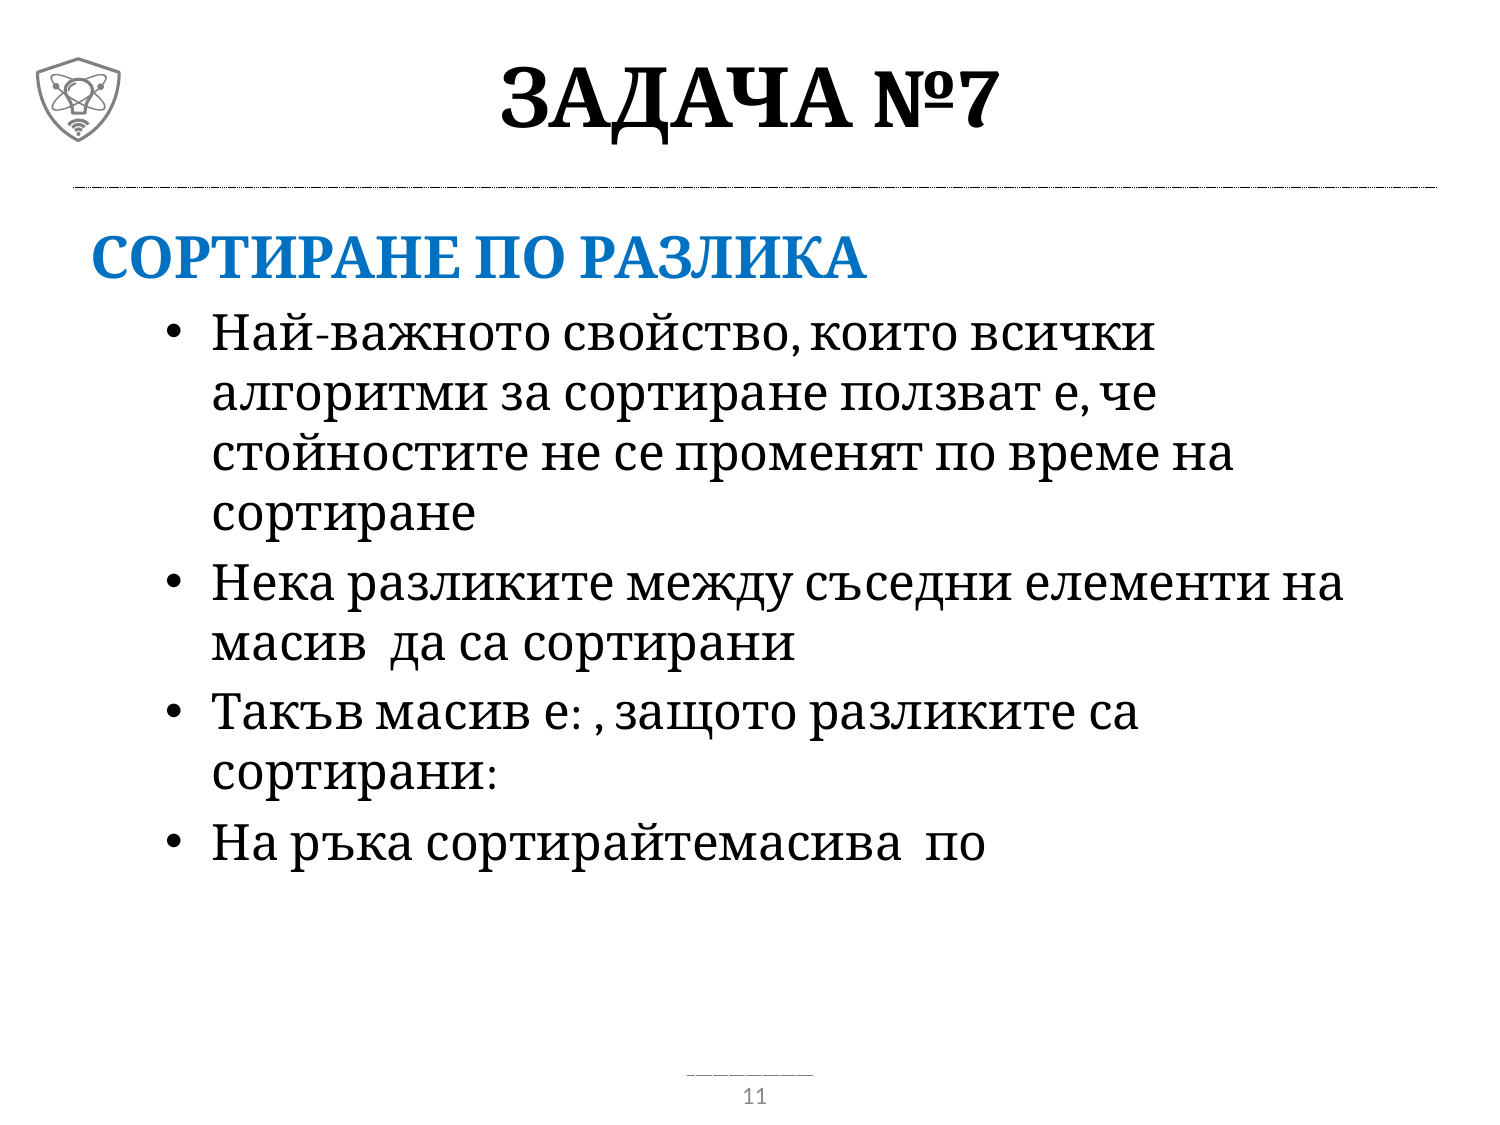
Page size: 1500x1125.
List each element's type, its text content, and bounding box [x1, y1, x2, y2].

slide_number 11 [579, 1065, 930, 1125]
title Задача №7 [0, 0, 1500, 188]
